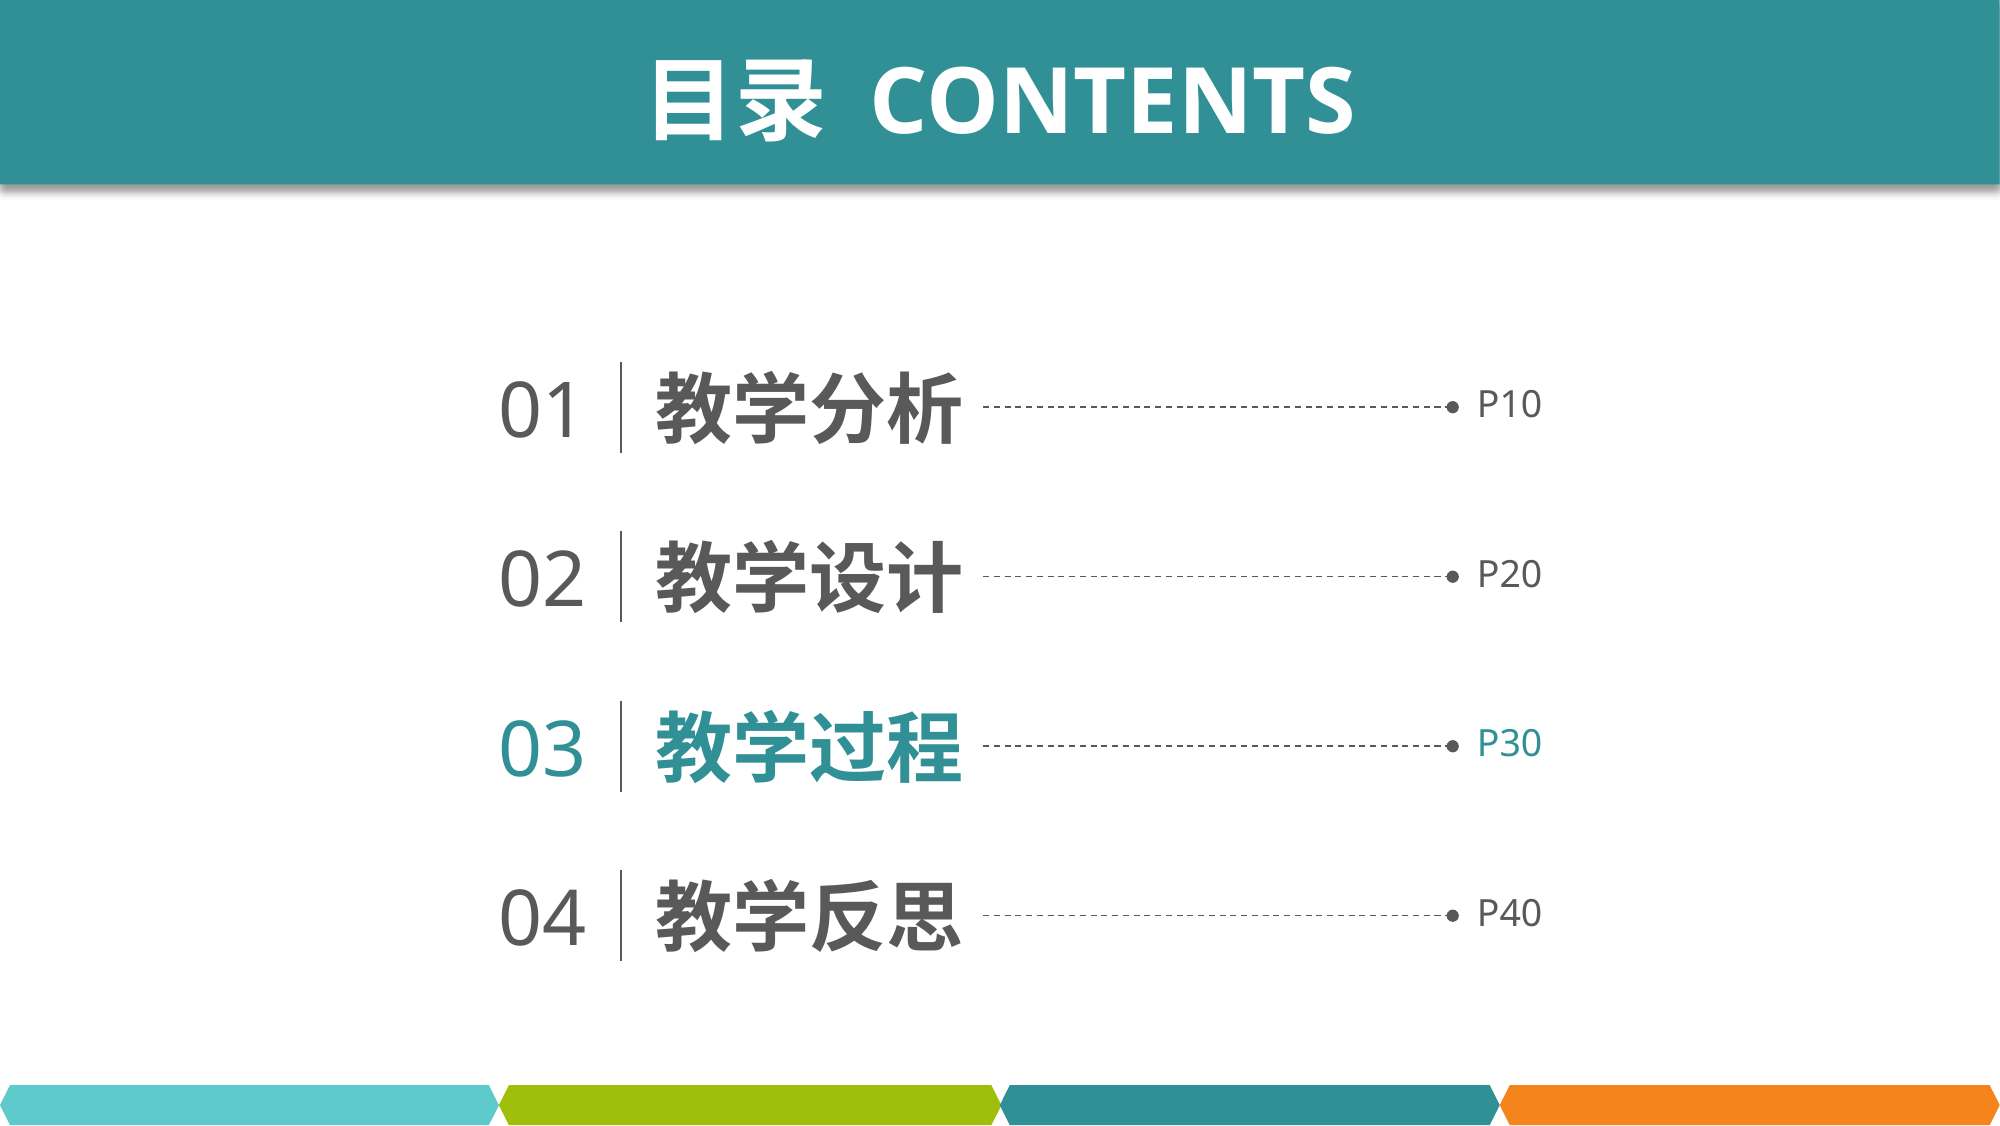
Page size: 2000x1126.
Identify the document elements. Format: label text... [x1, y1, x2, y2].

text_box P30 [1437, 709, 1582, 775]
text_box 02 [476, 519, 608, 632]
text_box 目录 CONTENTS [628, 34, 1372, 160]
text_box 教学分析 [635, 349, 1188, 463]
text_box [0, 0, 2000, 185]
text_box P10 [1437, 370, 1582, 436]
text_box 03 [476, 688, 608, 802]
text_box 01 [476, 349, 608, 463]
text_box 04 [476, 858, 608, 971]
text_box 教学反思 [635, 858, 1188, 971]
text_box P20 [1437, 539, 1582, 605]
text_box P40 [1437, 878, 1582, 944]
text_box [0, 1084, 2000, 1126]
text_box 教学设计 [635, 519, 1188, 632]
text_box 教学过程 [635, 688, 1188, 802]
